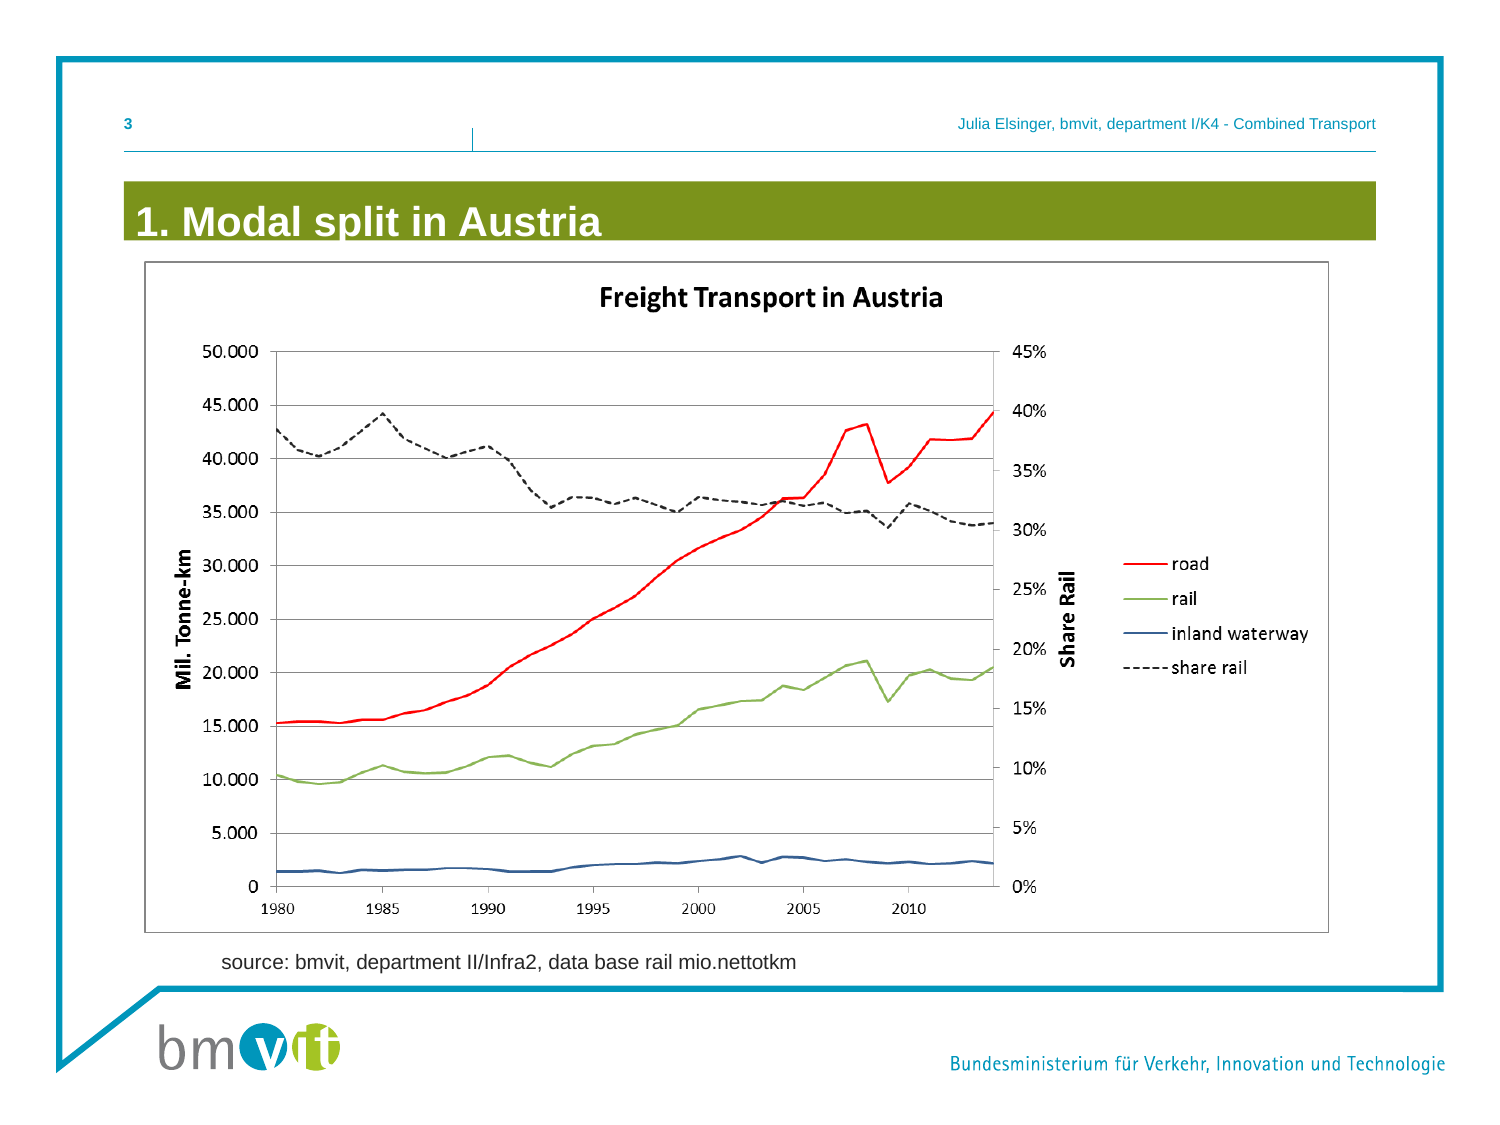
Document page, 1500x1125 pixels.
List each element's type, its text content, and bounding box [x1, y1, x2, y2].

slide_number 3 [123, 113, 160, 138]
text_box 1. Modal split in Austria [123, 181, 1376, 241]
picture [143, 261, 1330, 933]
text_box source: bmvit, department II/Infra2, data base rail mio.nettotkm [206, 941, 1010, 981]
footer Julia Elsinger, bmvit, department I/K4 - Combined Transport [901, 113, 1376, 138]
